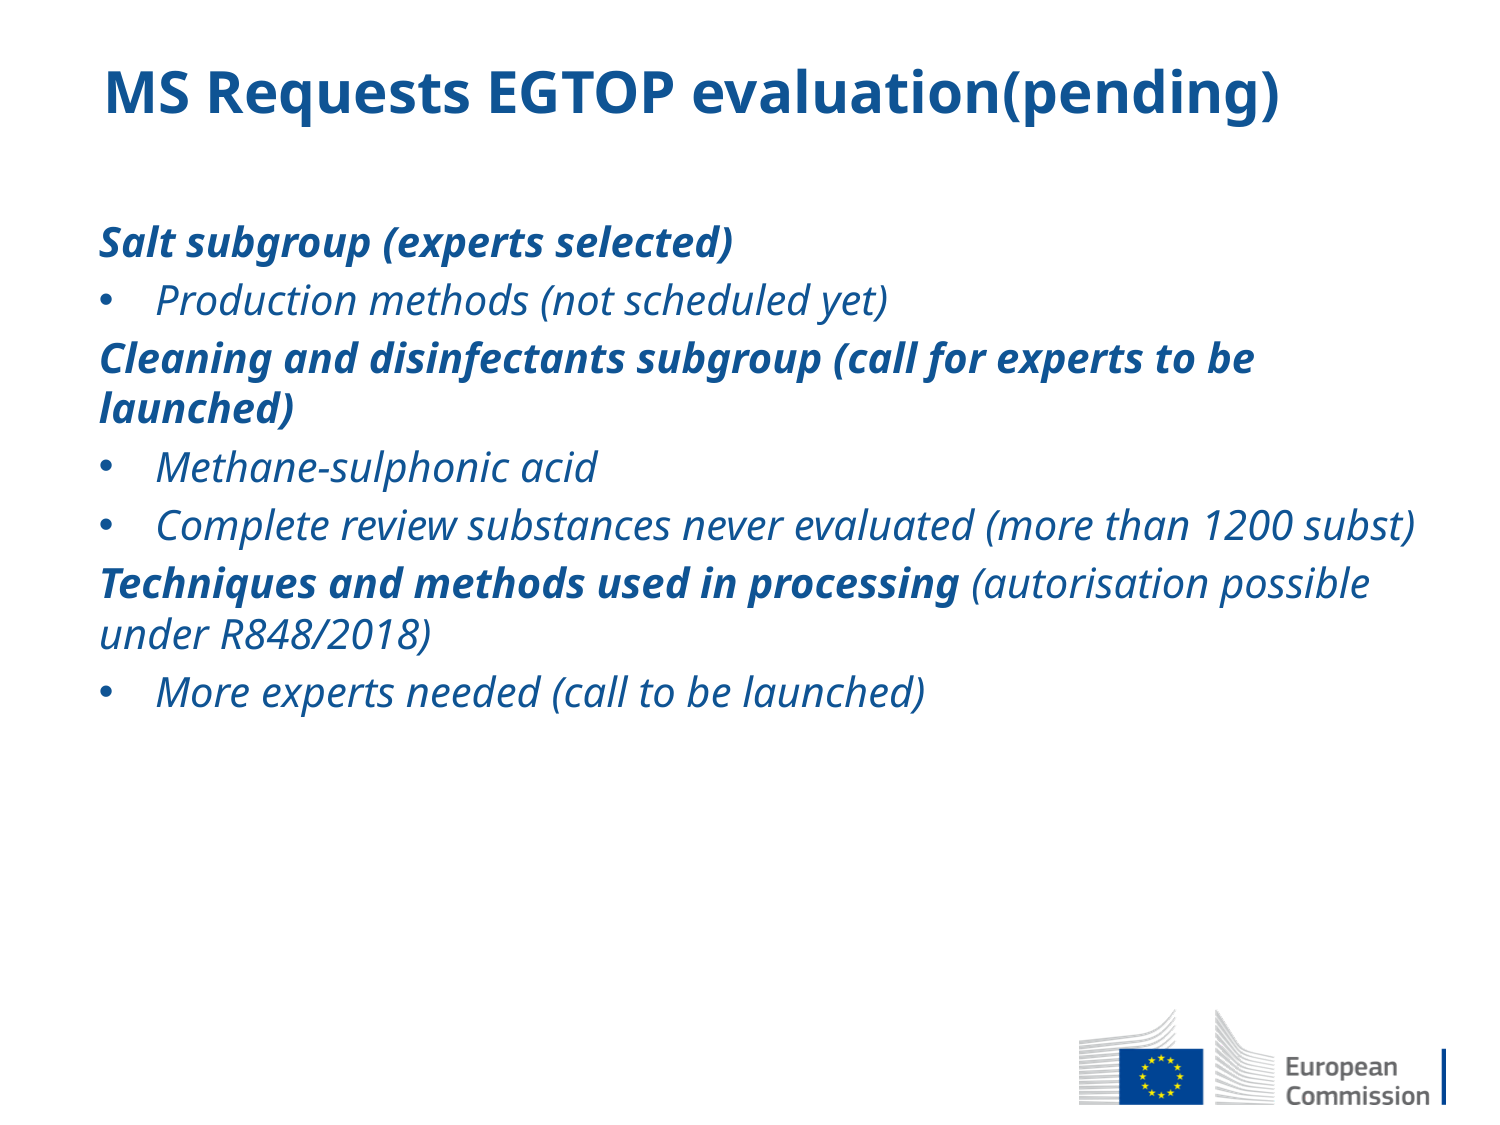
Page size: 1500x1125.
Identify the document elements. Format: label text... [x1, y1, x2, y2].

title MS Requests EGTOP evaluation(pending) [88, 30, 1500, 150]
list Salt subgroup (experts selected) Production methods (not scheduled yet) Cleaning and disinfectants subgroup (call for experts to be launched) Methane-sulphonic acid Complete review substances never evaluated (more than 1200 subst) Techniques and methods used in processing (autorisation possible under R848/2018) More experts needed (call to be launched) [83, 207, 1435, 988]
picture [1078, 1008, 1447, 1106]
